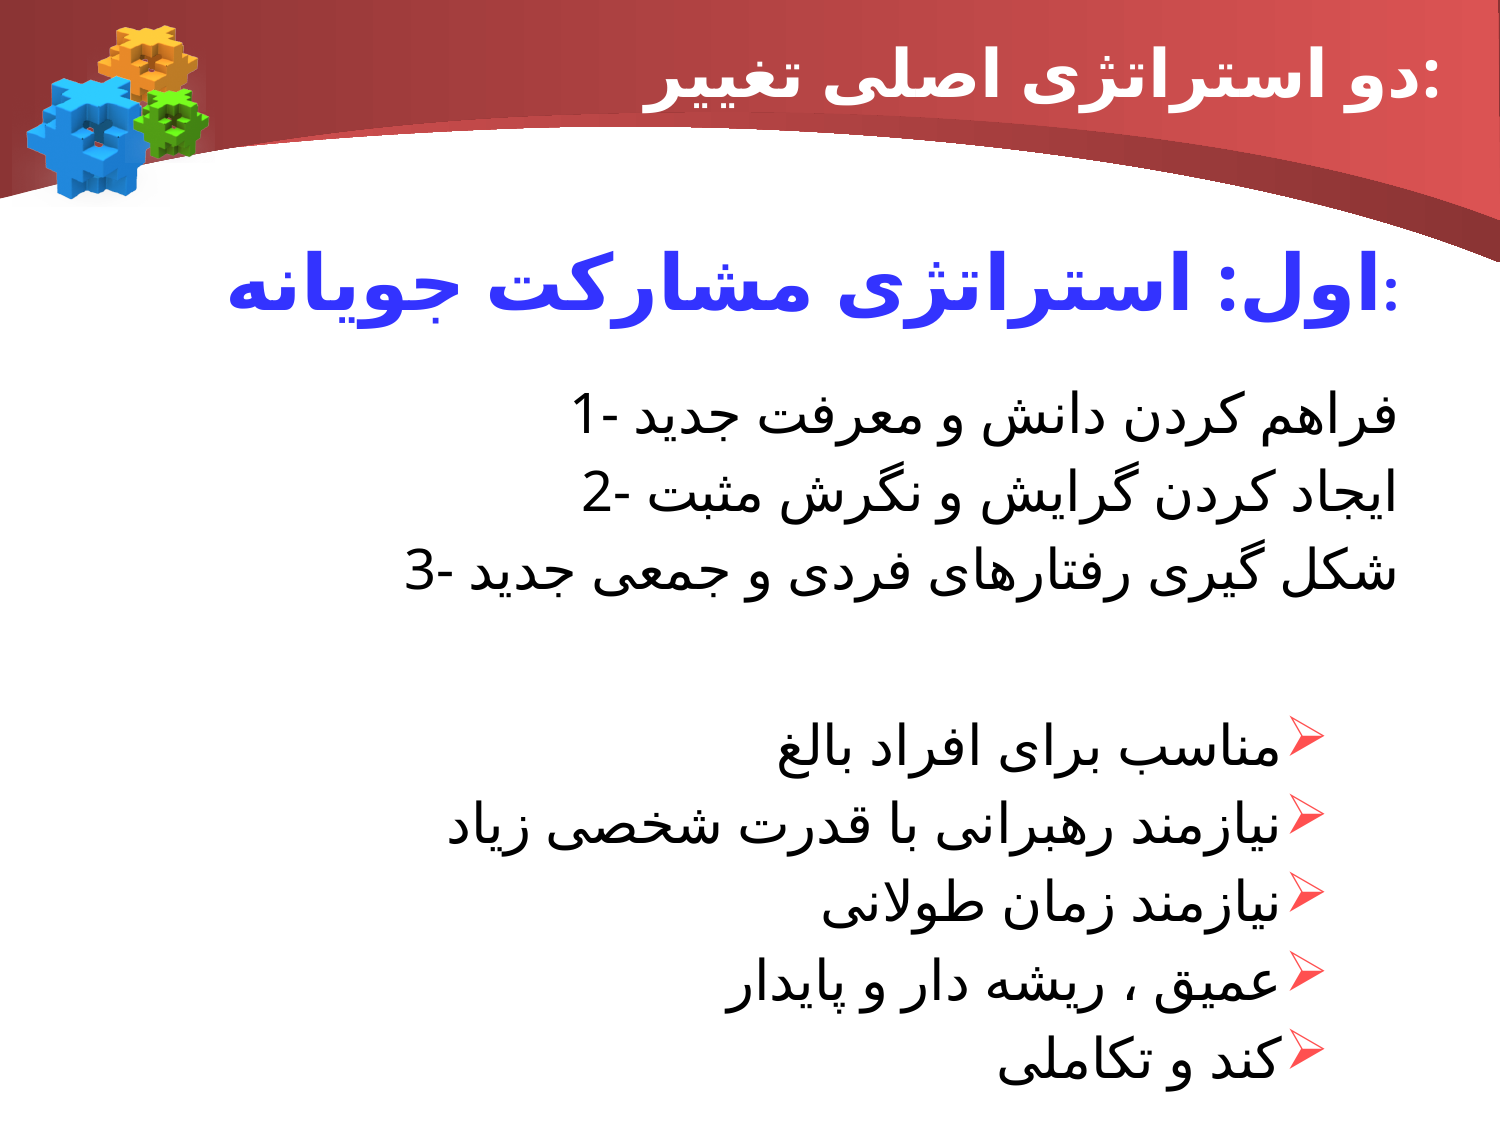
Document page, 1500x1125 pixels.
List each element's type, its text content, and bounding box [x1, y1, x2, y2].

list اول: استراتژی مشارکت جویانه: 1- فراهم کردن دانش و معرفت جدید 2- ایجاد کردن گرایش و نگرش مثبت 3- شکل گیری رفتارهای فردی و جمعی جدید مناسب برای افراد بالغ نیازمند رهبرانی با قدرت شخصی زیاد نیازمند زمان طولانی عمیق ، ریشه دار و پایدار کند و تکاملی [24, 224, 1416, 1101]
picture [12, 24, 215, 207]
title دو استراتژی اصلی تغییر: [243, 24, 1457, 118]
